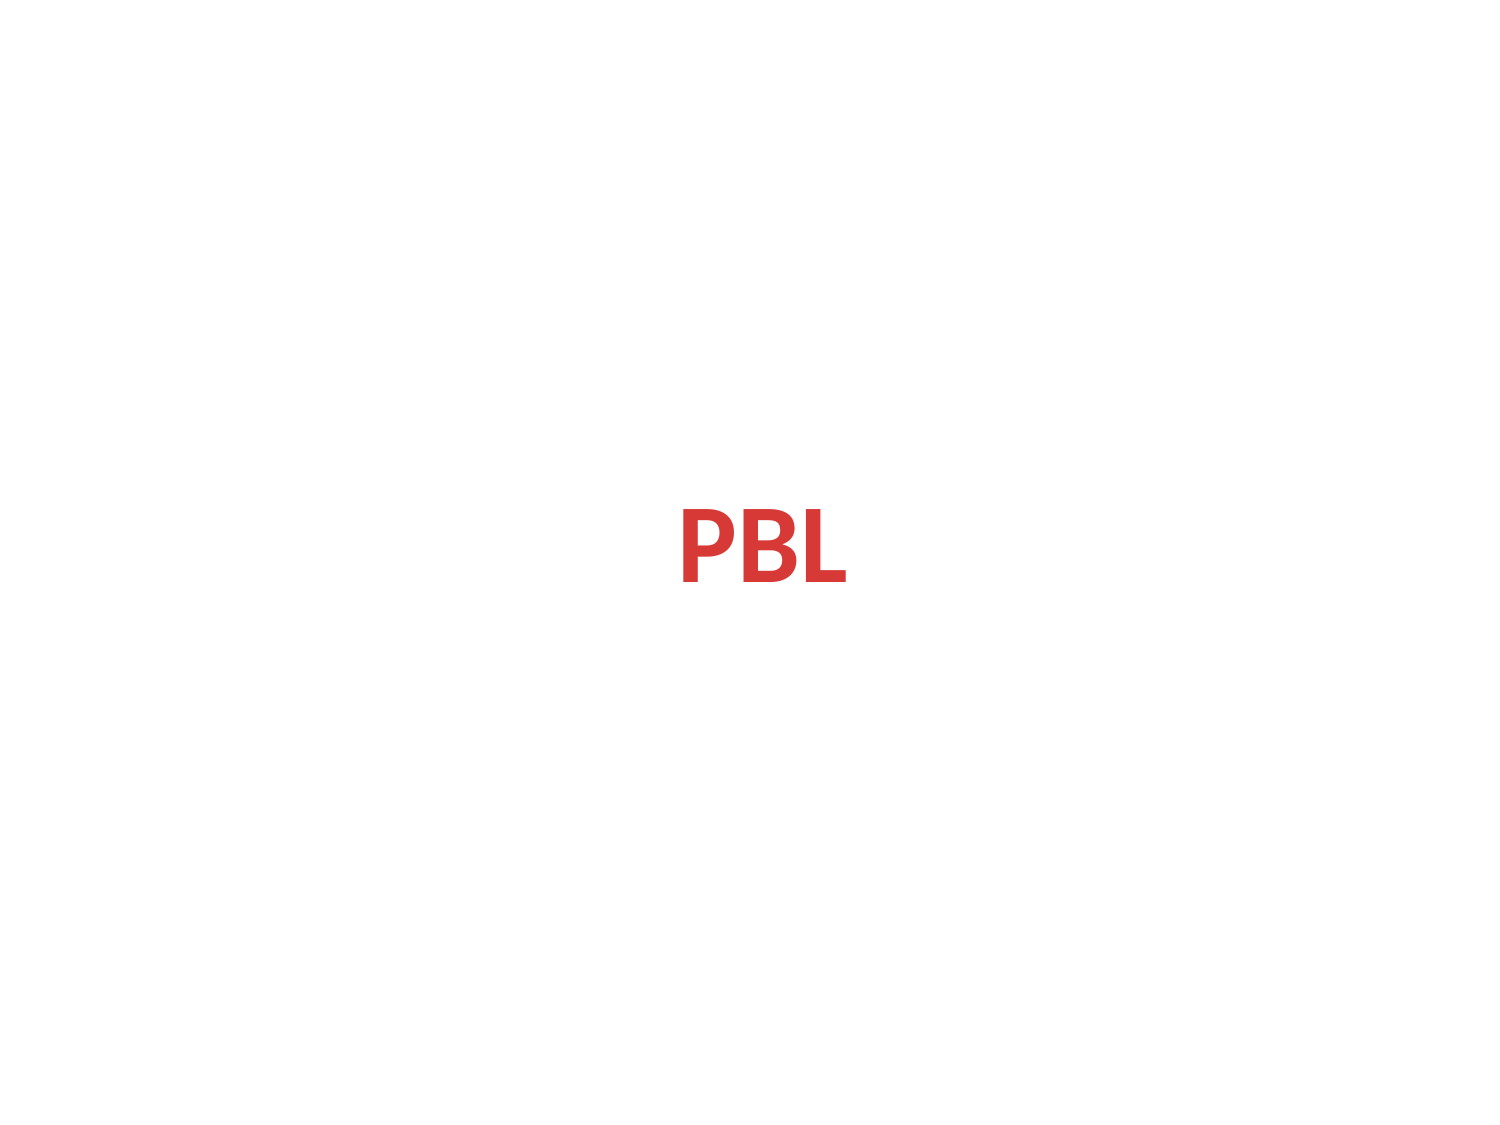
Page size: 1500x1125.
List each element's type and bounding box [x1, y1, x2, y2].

list [74, 162, 1426, 906]
